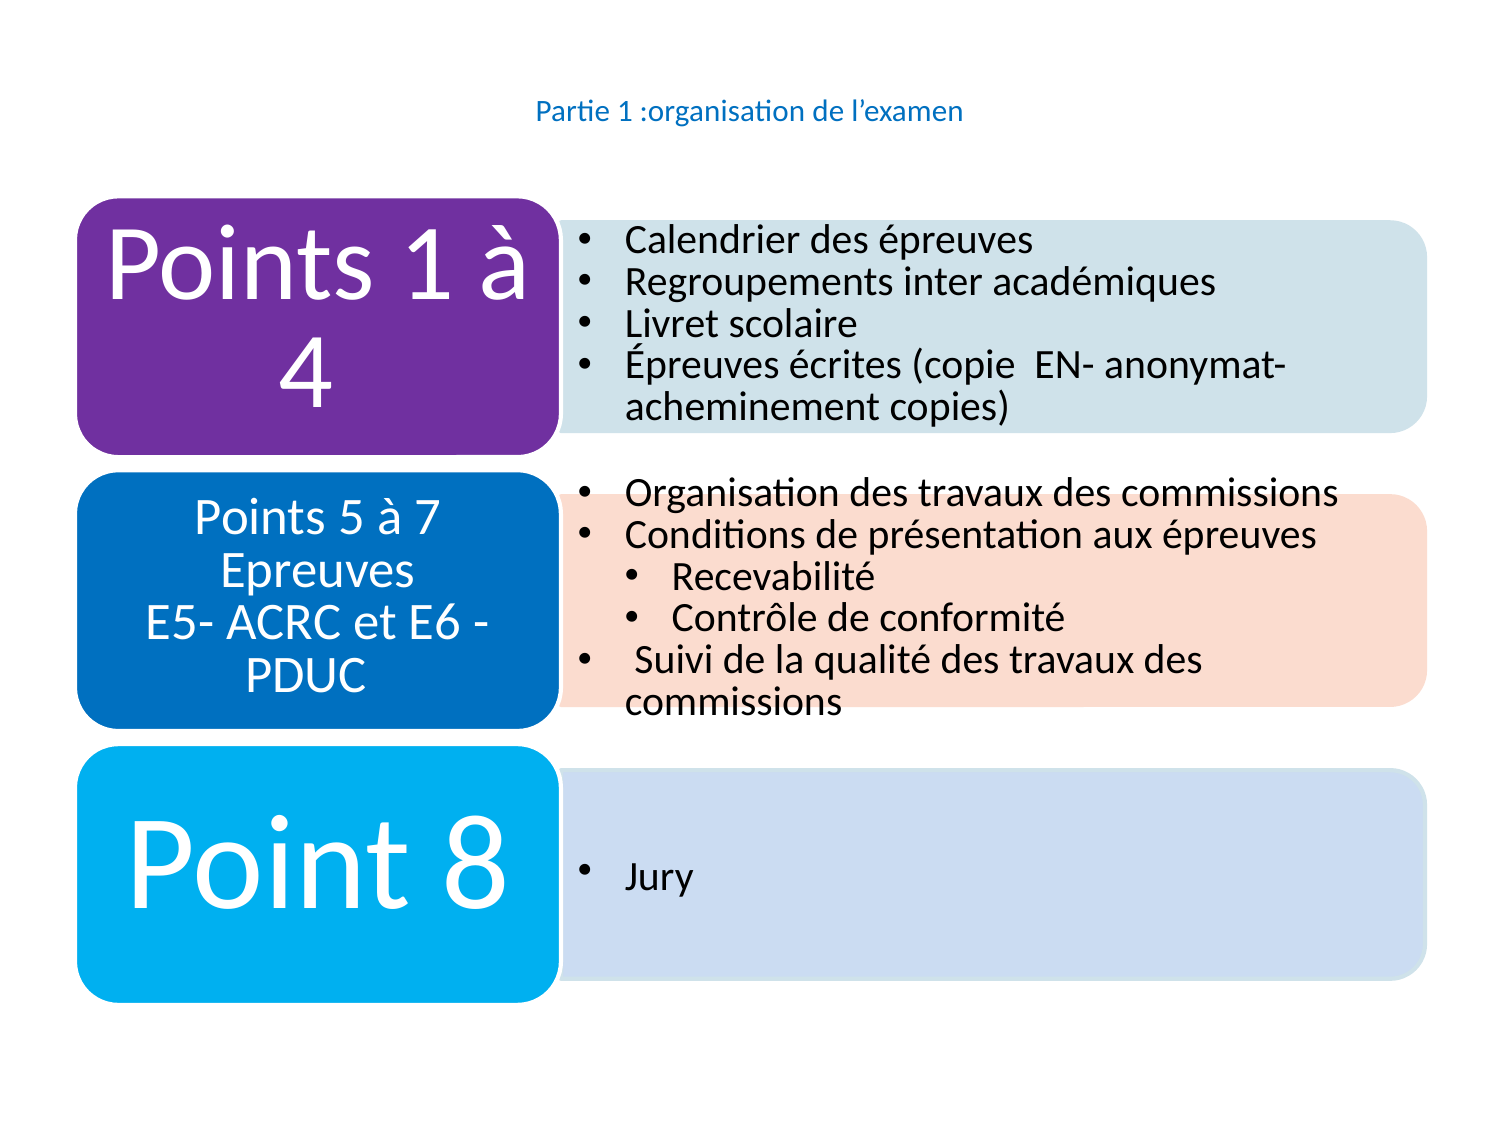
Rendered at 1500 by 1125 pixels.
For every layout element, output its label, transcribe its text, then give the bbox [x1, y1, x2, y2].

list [74, 196, 1426, 1006]
title Partie 1 :organisation de l’examen [74, 44, 1426, 173]
